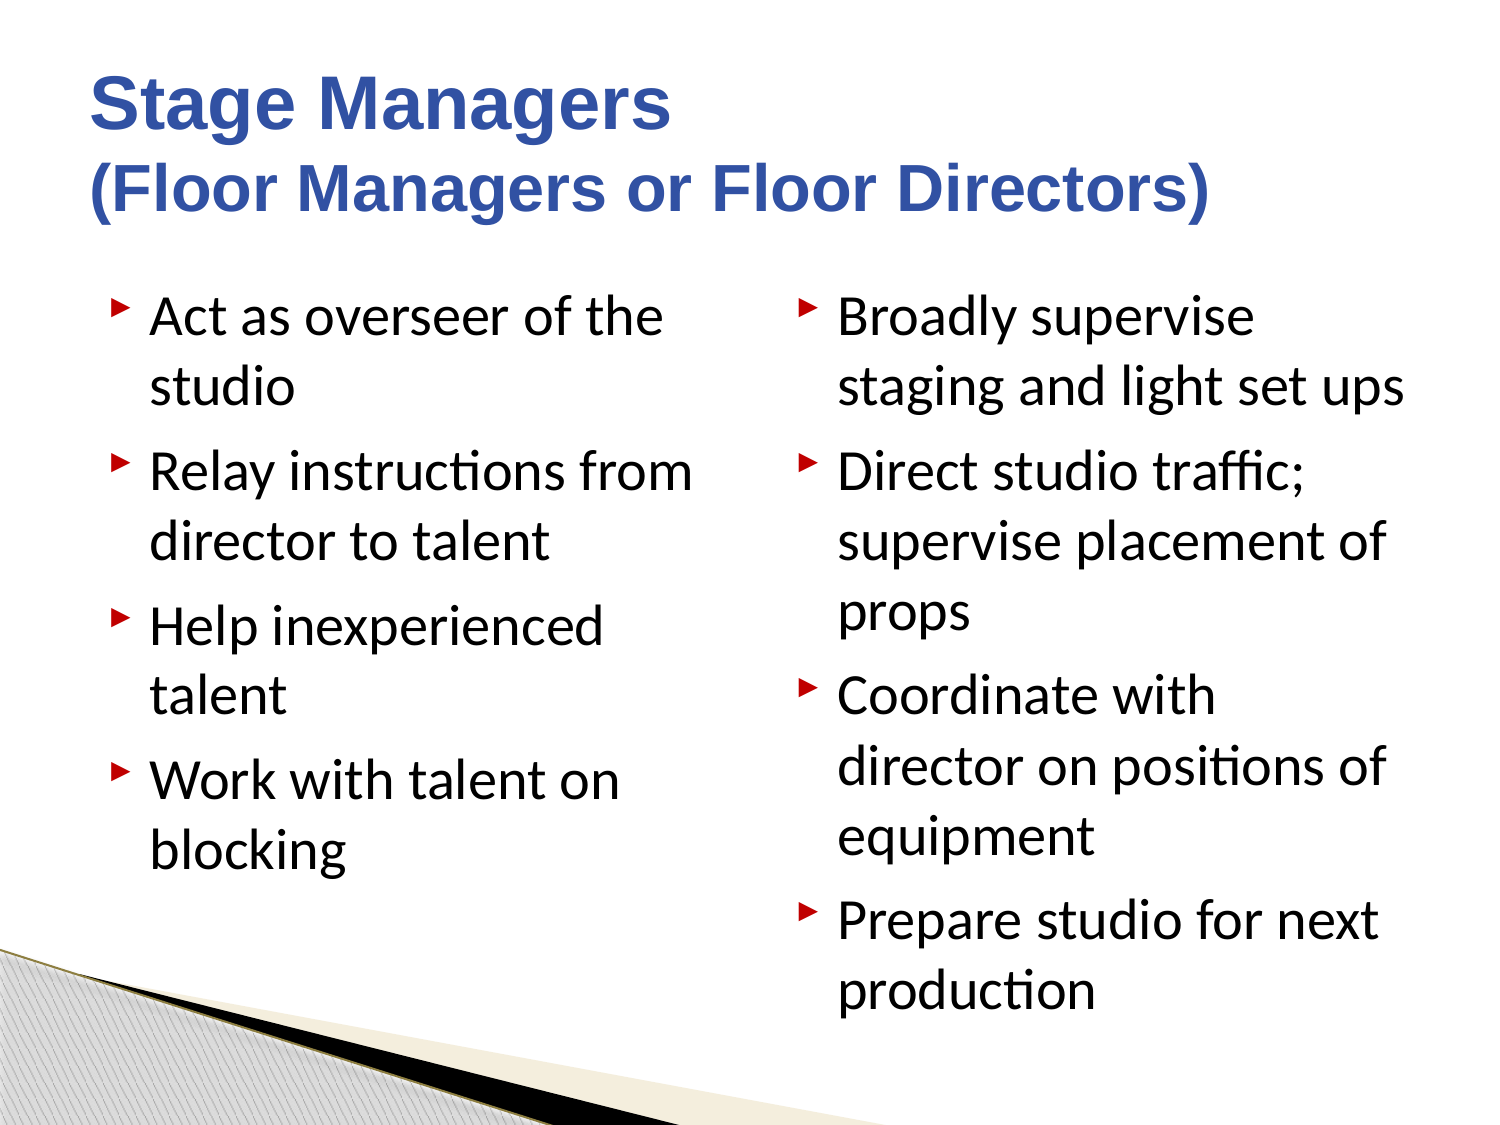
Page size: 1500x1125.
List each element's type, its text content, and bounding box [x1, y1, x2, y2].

list Broadly supervise staging and light set ups Direct studio traffic; supervise placement of props Coordinate with director on positions of equipment Prepare studio for next production [762, 269, 1426, 1013]
title Stage Managers (Floor Managers or Floor Directors) [75, 45, 1425, 233]
list Act as overseer of the studio Relay instructions from director to talent Help inexperienced talent Work with talent on blocking [74, 269, 738, 1051]
